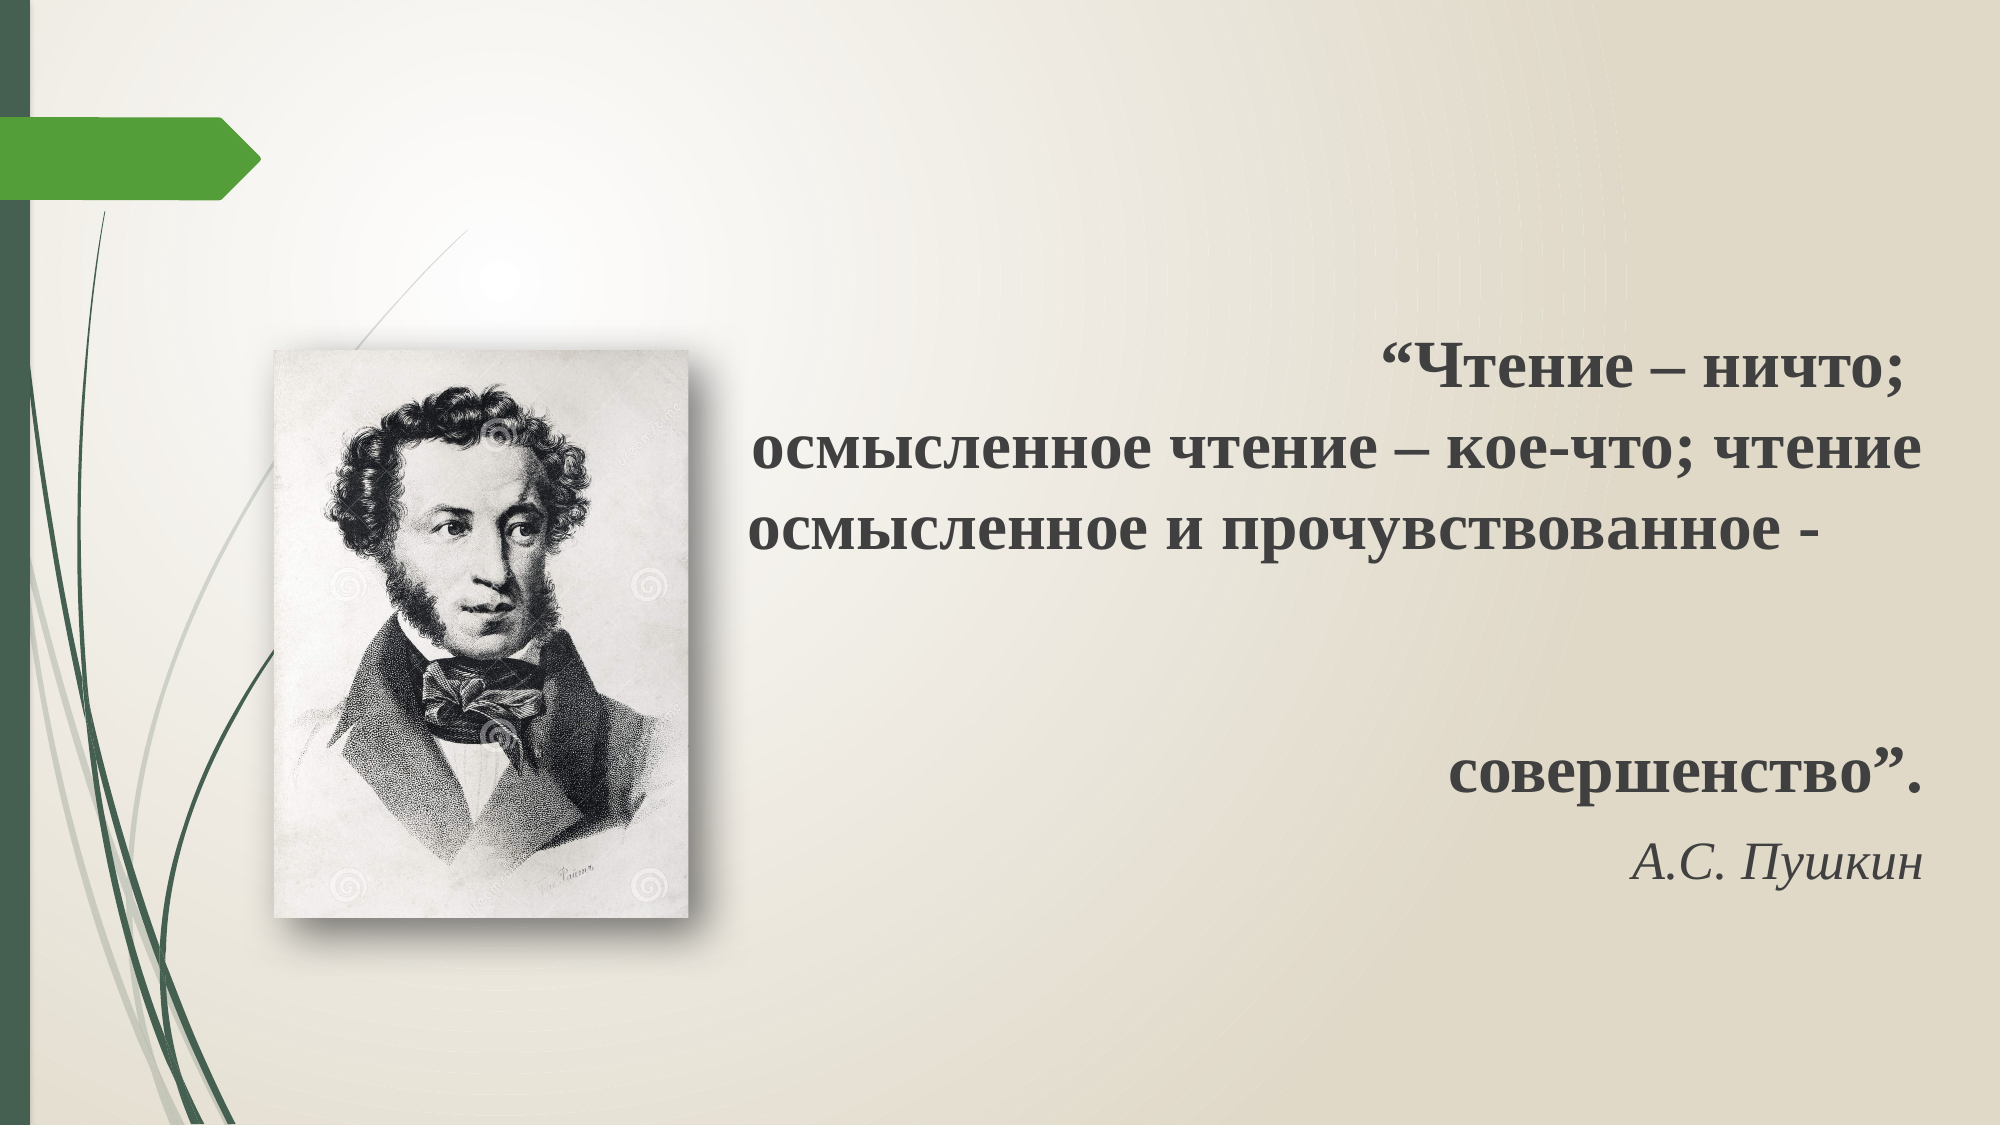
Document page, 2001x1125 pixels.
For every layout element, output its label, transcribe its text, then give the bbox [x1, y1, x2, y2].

list “Чтение – ничто; осмысленное чтение – кое-что; чтение осмысленное и прочувствованное - совершенство”. А.С. Пушкин [729, 312, 1940, 970]
picture [273, 349, 689, 918]
